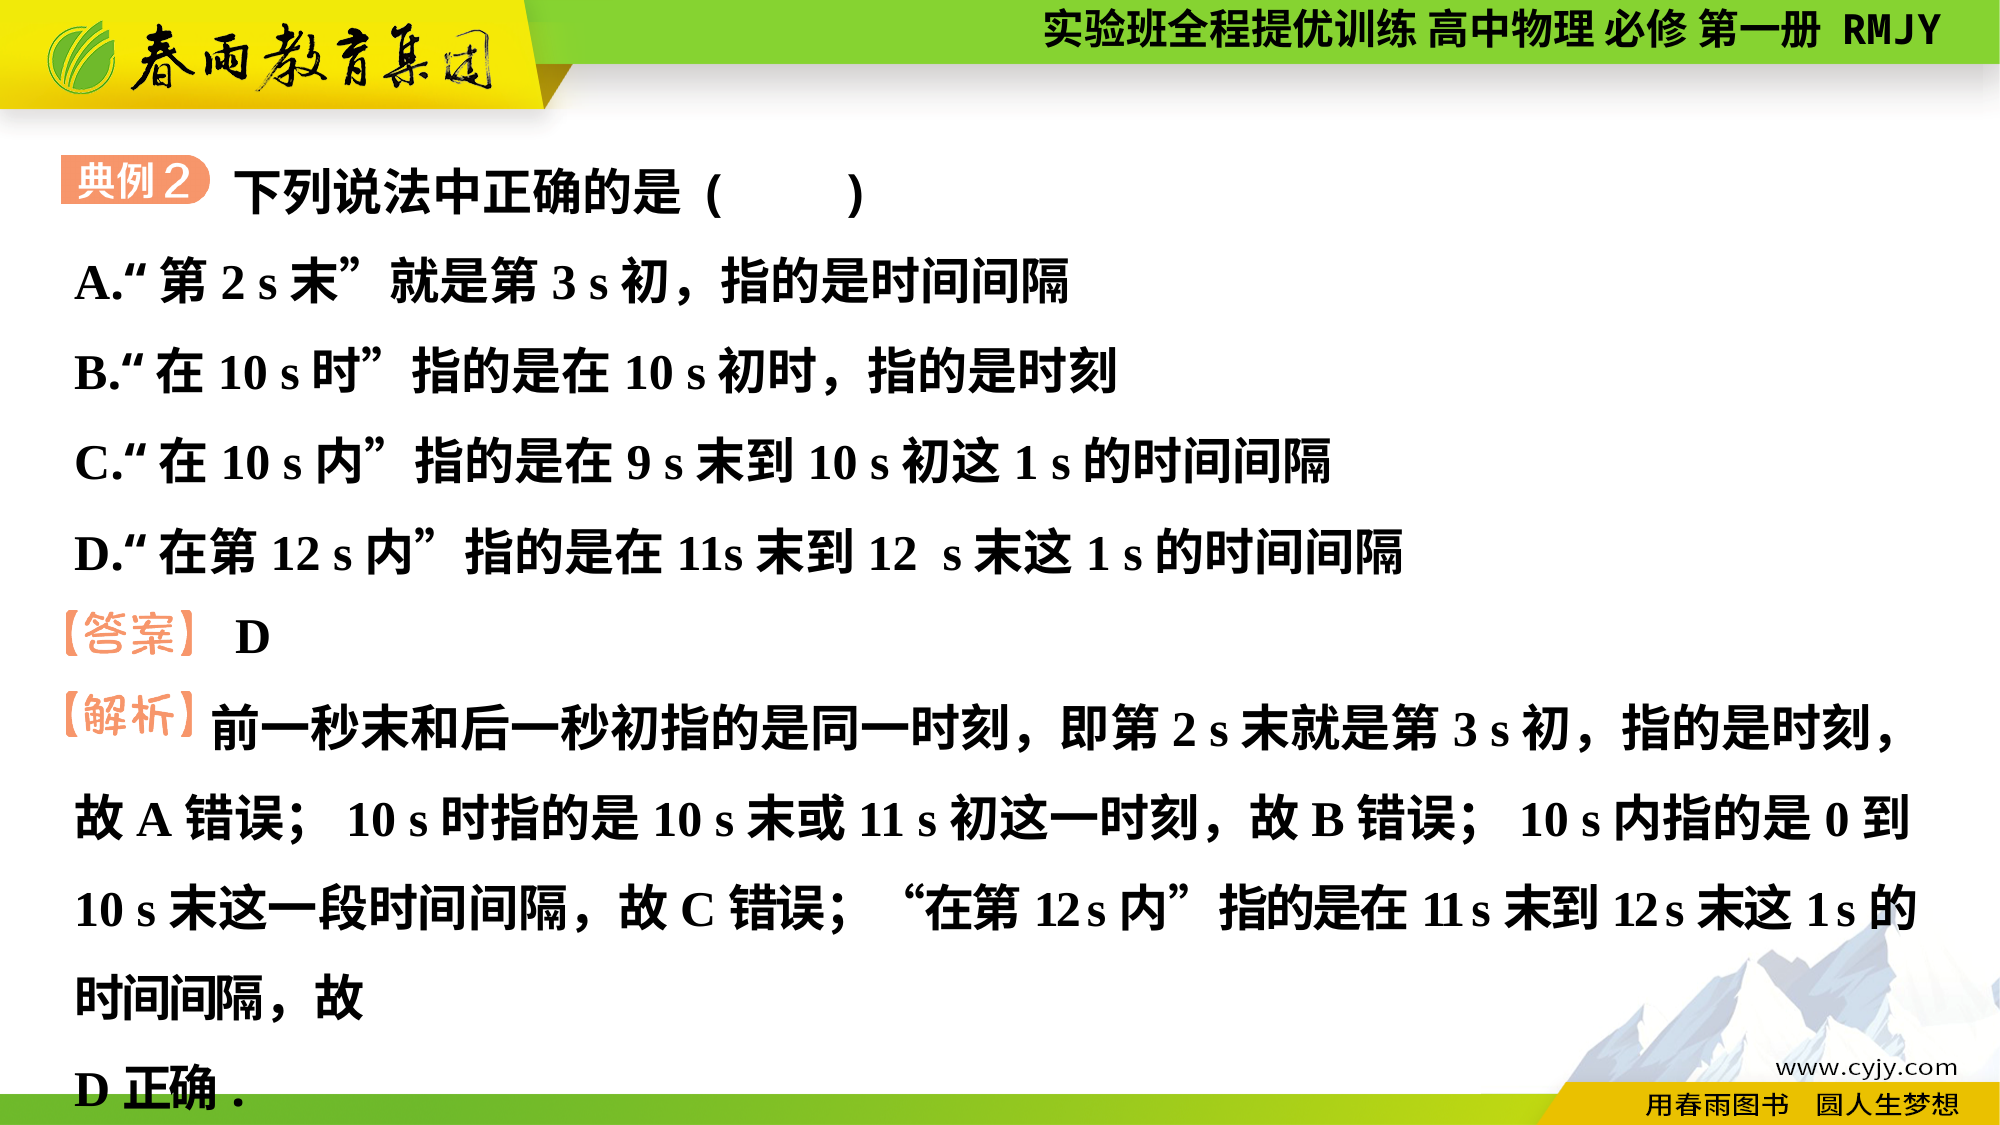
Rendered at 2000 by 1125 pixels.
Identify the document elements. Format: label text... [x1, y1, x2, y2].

list 下列说法中正确的是 ( ) A.“第2 s末”就是第3 s初，指的是时间间隔 B.“在10 s时”指的是在10 s初时，指的是时刻 C.“在10 s内”指的是在9 s末到10 s初这1 s的时间间隔 D.“在第12 s内”指的是在11s末到12 s末这1 s的时间间隔 [59, 122, 1944, 592]
text_box 前一秒末和后一秒初指的是同一时刻，即第2 s末就是第3 s初，指的是时刻，故A错误；10 s时指的是10 s末或11 s初这一时刻，故B错误；10 s内指的是0到10 s末这一段时间间隔，故C错误；“在第12 s内”指的是在11 s末到12 s末这1 s的时间间隔，故 D正确. [59, 658, 1944, 1124]
text_box D [220, 596, 287, 658]
picture [0, 0, 2000, 1125]
